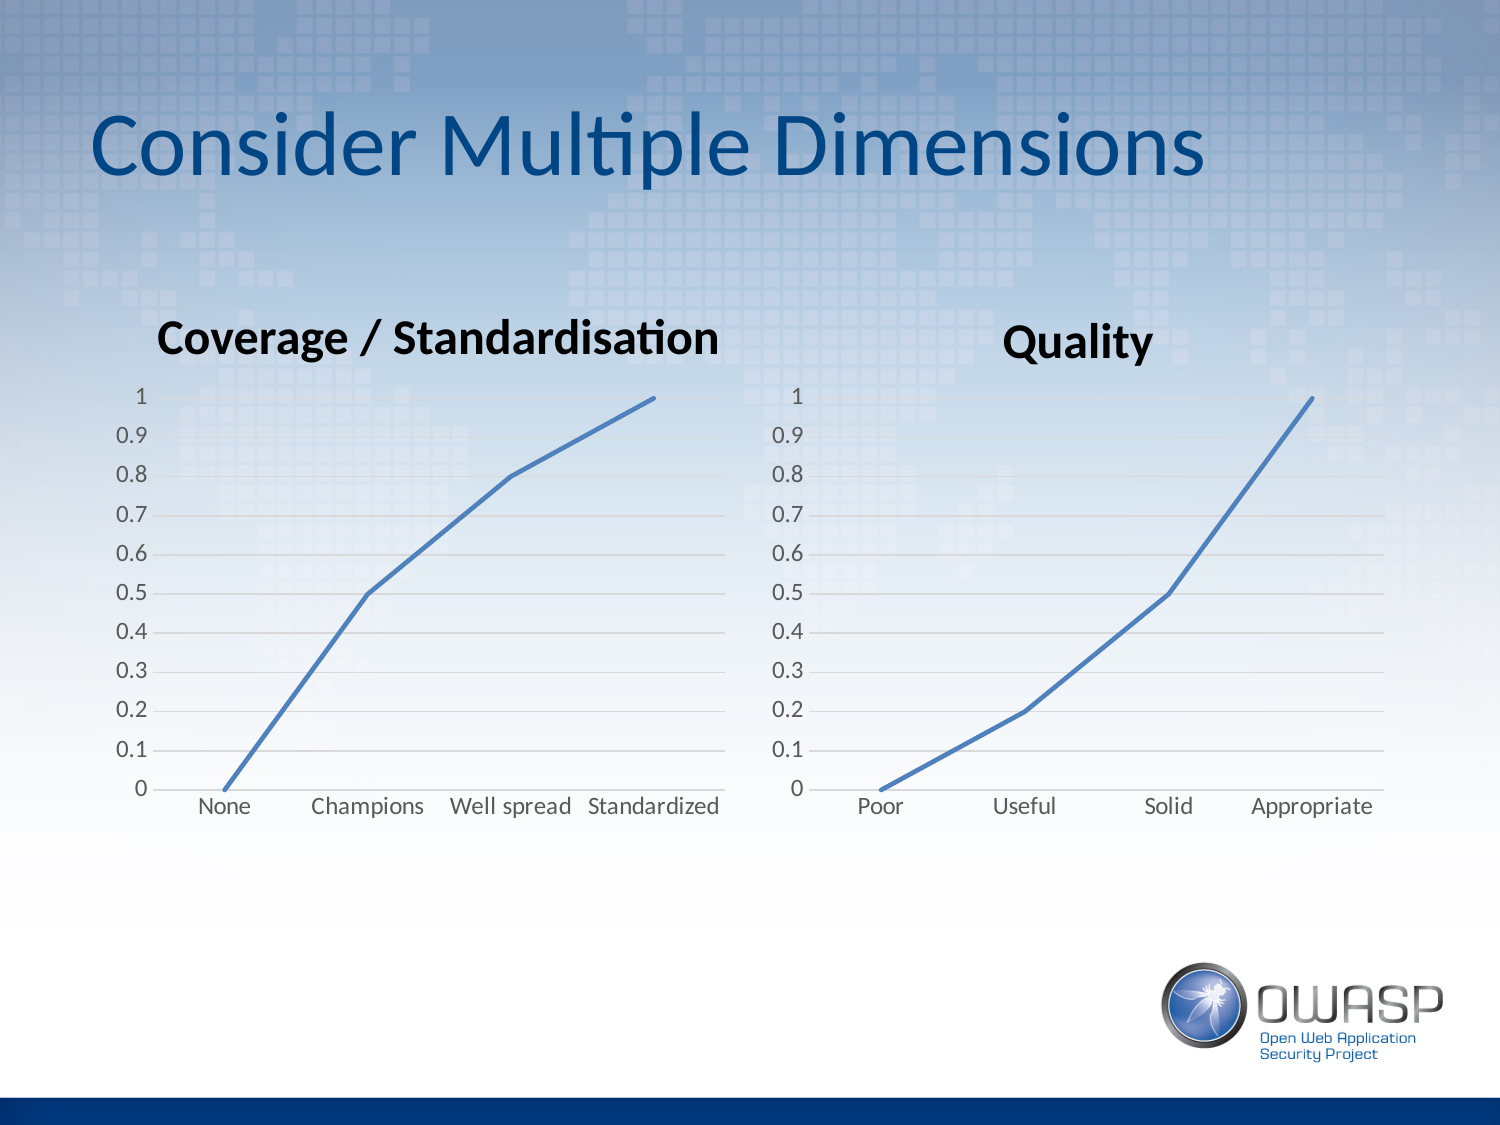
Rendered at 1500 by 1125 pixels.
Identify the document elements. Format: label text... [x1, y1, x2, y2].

title Consider Multiple Dimensions [75, 45, 1425, 233]
list Coverage / Standardisation [107, 267, 770, 373]
chart [759, 376, 1398, 831]
list Quality [746, 271, 1410, 377]
picture [0, 0, 1500, 1125]
chart [103, 376, 739, 831]
